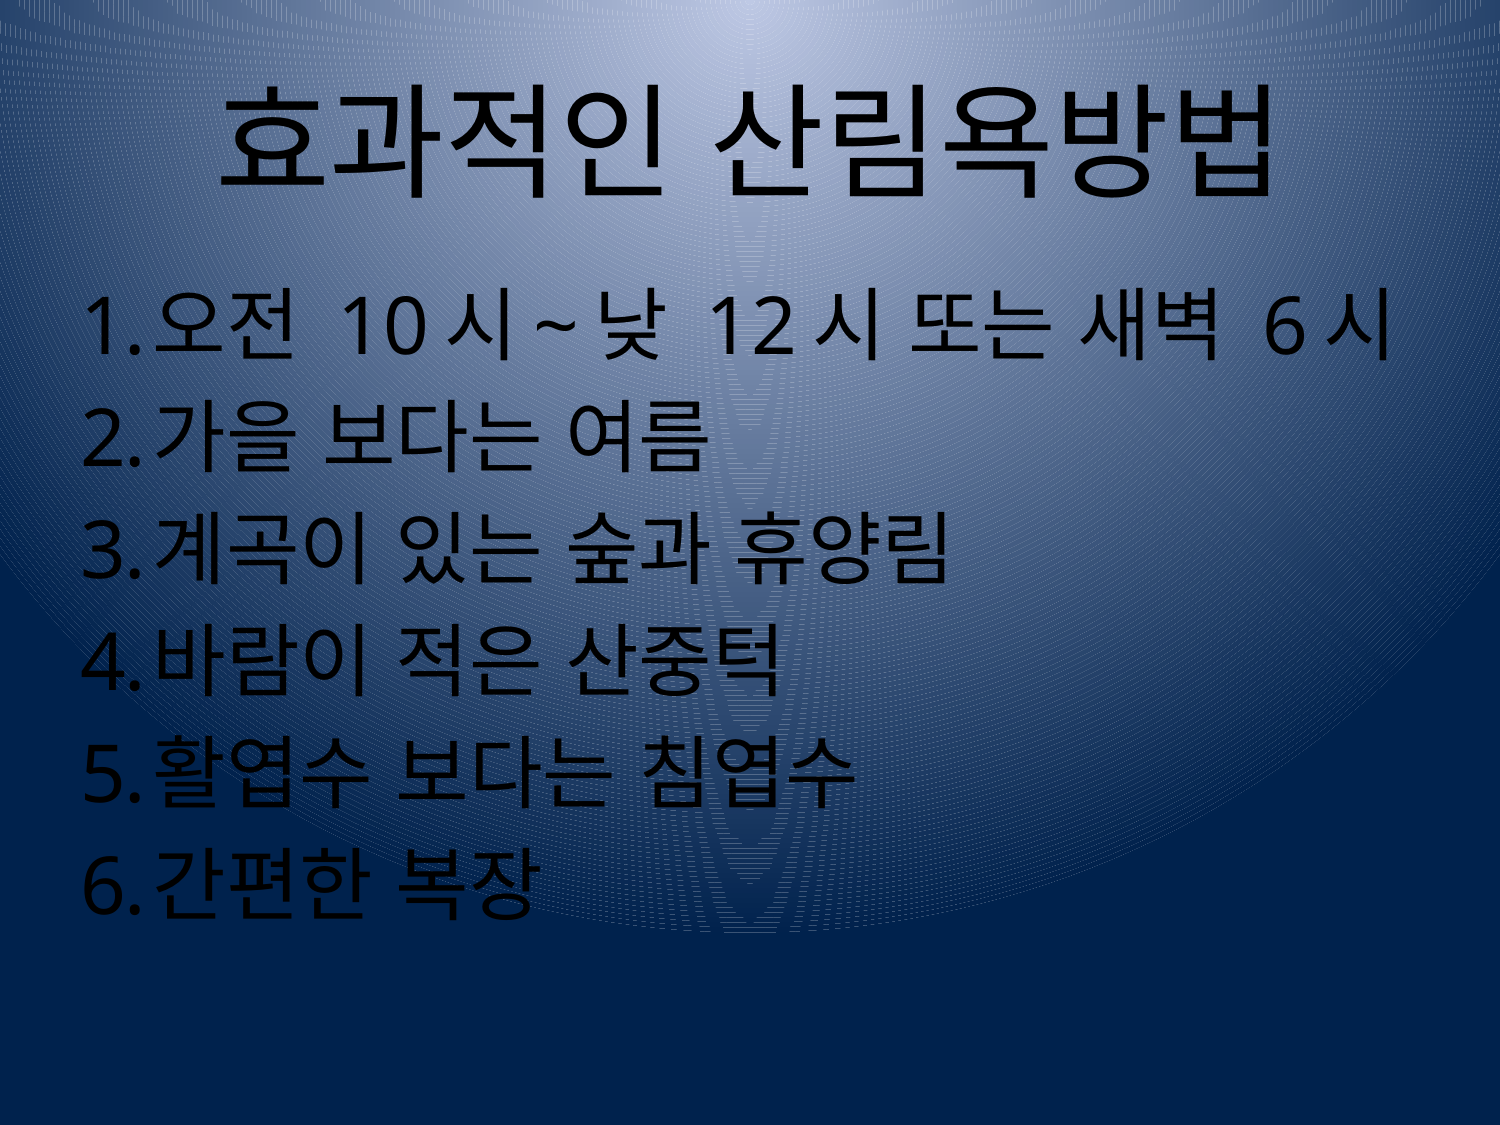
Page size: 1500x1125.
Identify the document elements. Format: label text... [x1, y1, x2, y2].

title 효과적인 산림욕방법 [75, 45, 1425, 233]
list 오전 10시~낮 12시 또는 새벽 6시 가을 보다는 여름 계곡이 있는 숲과 휴양림 바람이 적은 산중턱 활엽수 보다는 침엽수 간편한 복장 [64, 267, 1425, 988]
